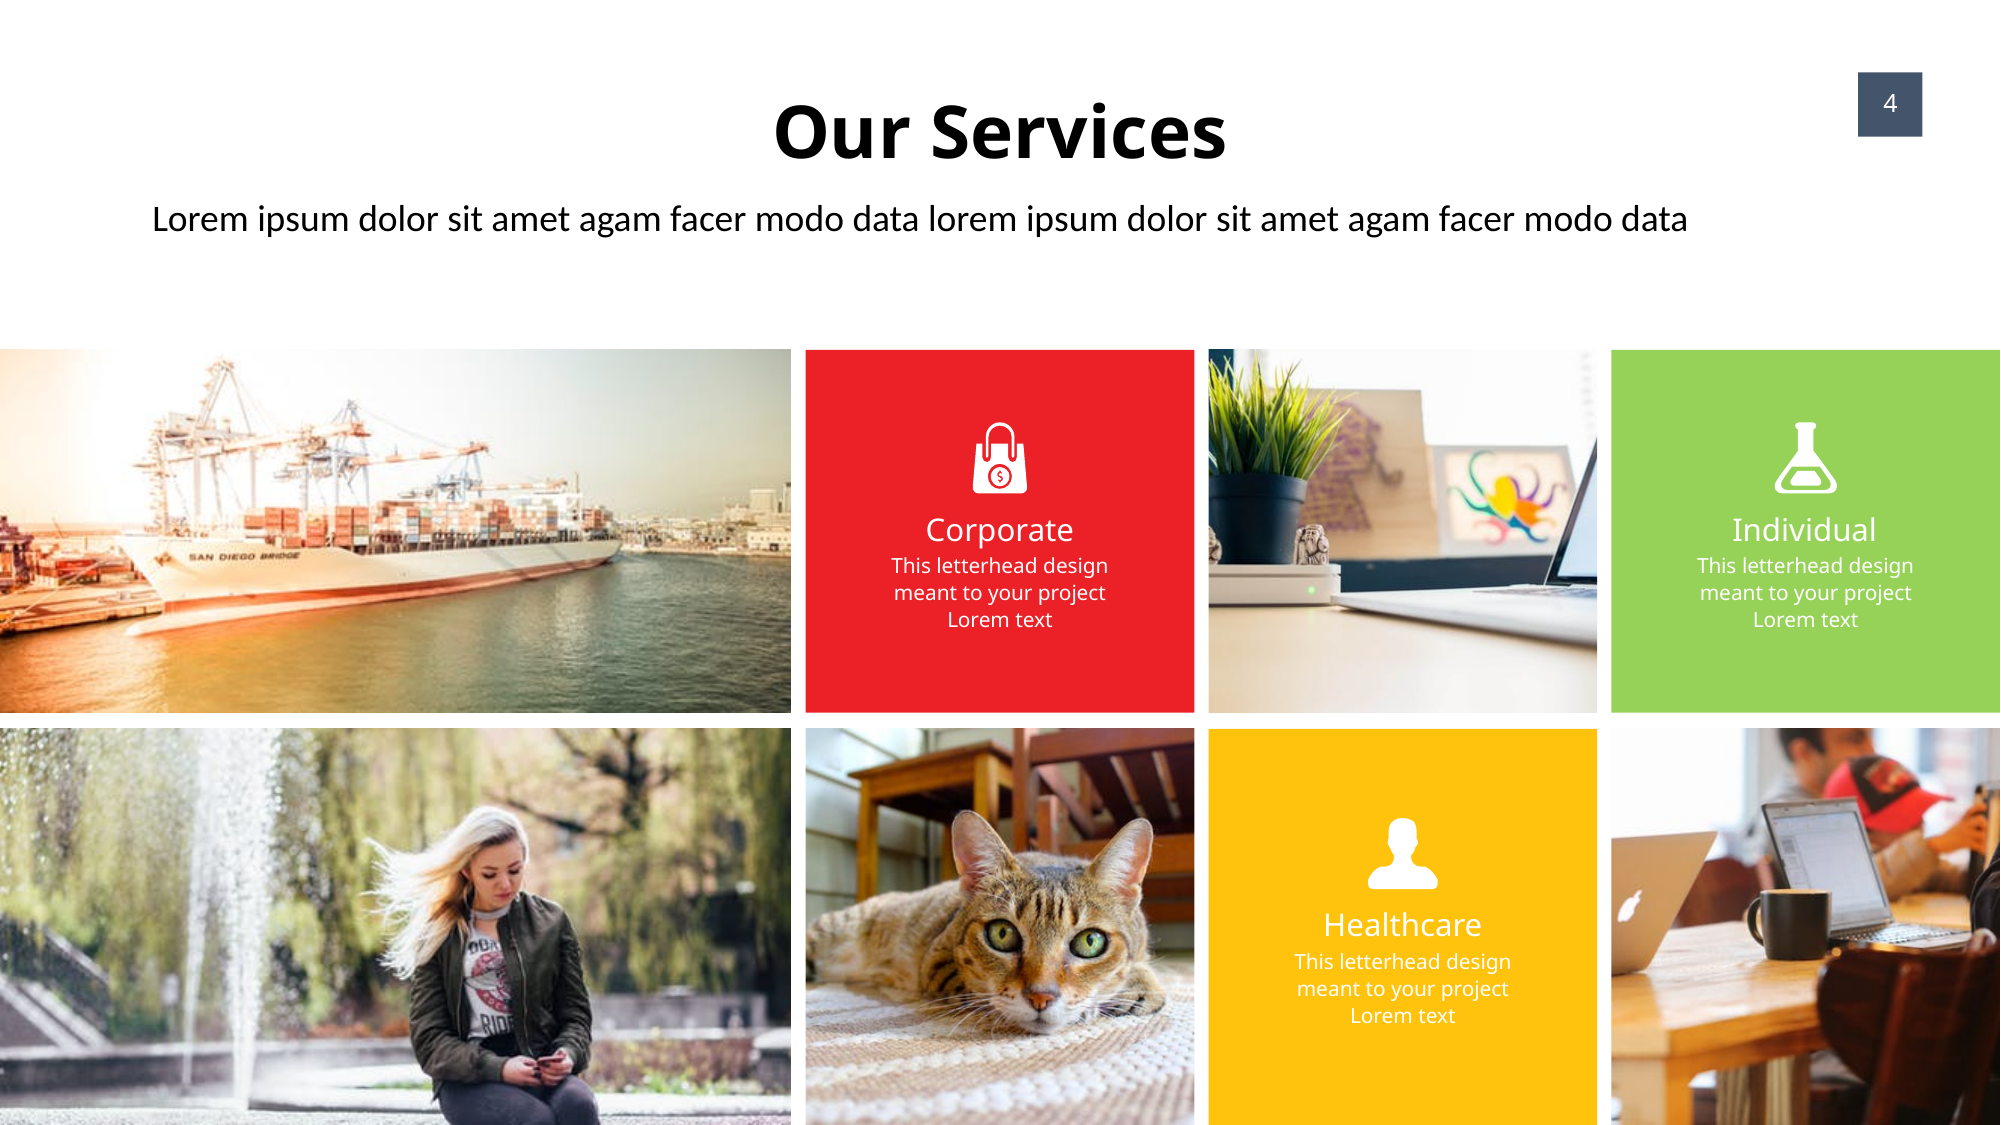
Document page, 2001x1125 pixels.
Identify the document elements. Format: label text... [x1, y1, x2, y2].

subtitle Lorem ipsum dolor sit amet agam facer modo data lorem ipsum dolor sit amet agam facer modo data [137, 186, 1863, 227]
picture [0, 349, 791, 713]
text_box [1271, 817, 1534, 1036]
picture [805, 728, 1195, 1125]
picture [0, 728, 791, 1125]
slide_number 4 [1863, 78, 1927, 130]
picture [1208, 349, 1598, 713]
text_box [870, 422, 1130, 641]
picture [1611, 728, 2000, 1125]
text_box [1677, 422, 1935, 641]
text_box [1207, 728, 1598, 1125]
text_box [1610, 349, 2000, 714]
text_box [805, 349, 1195, 714]
title Our Services [137, 78, 1863, 186]
